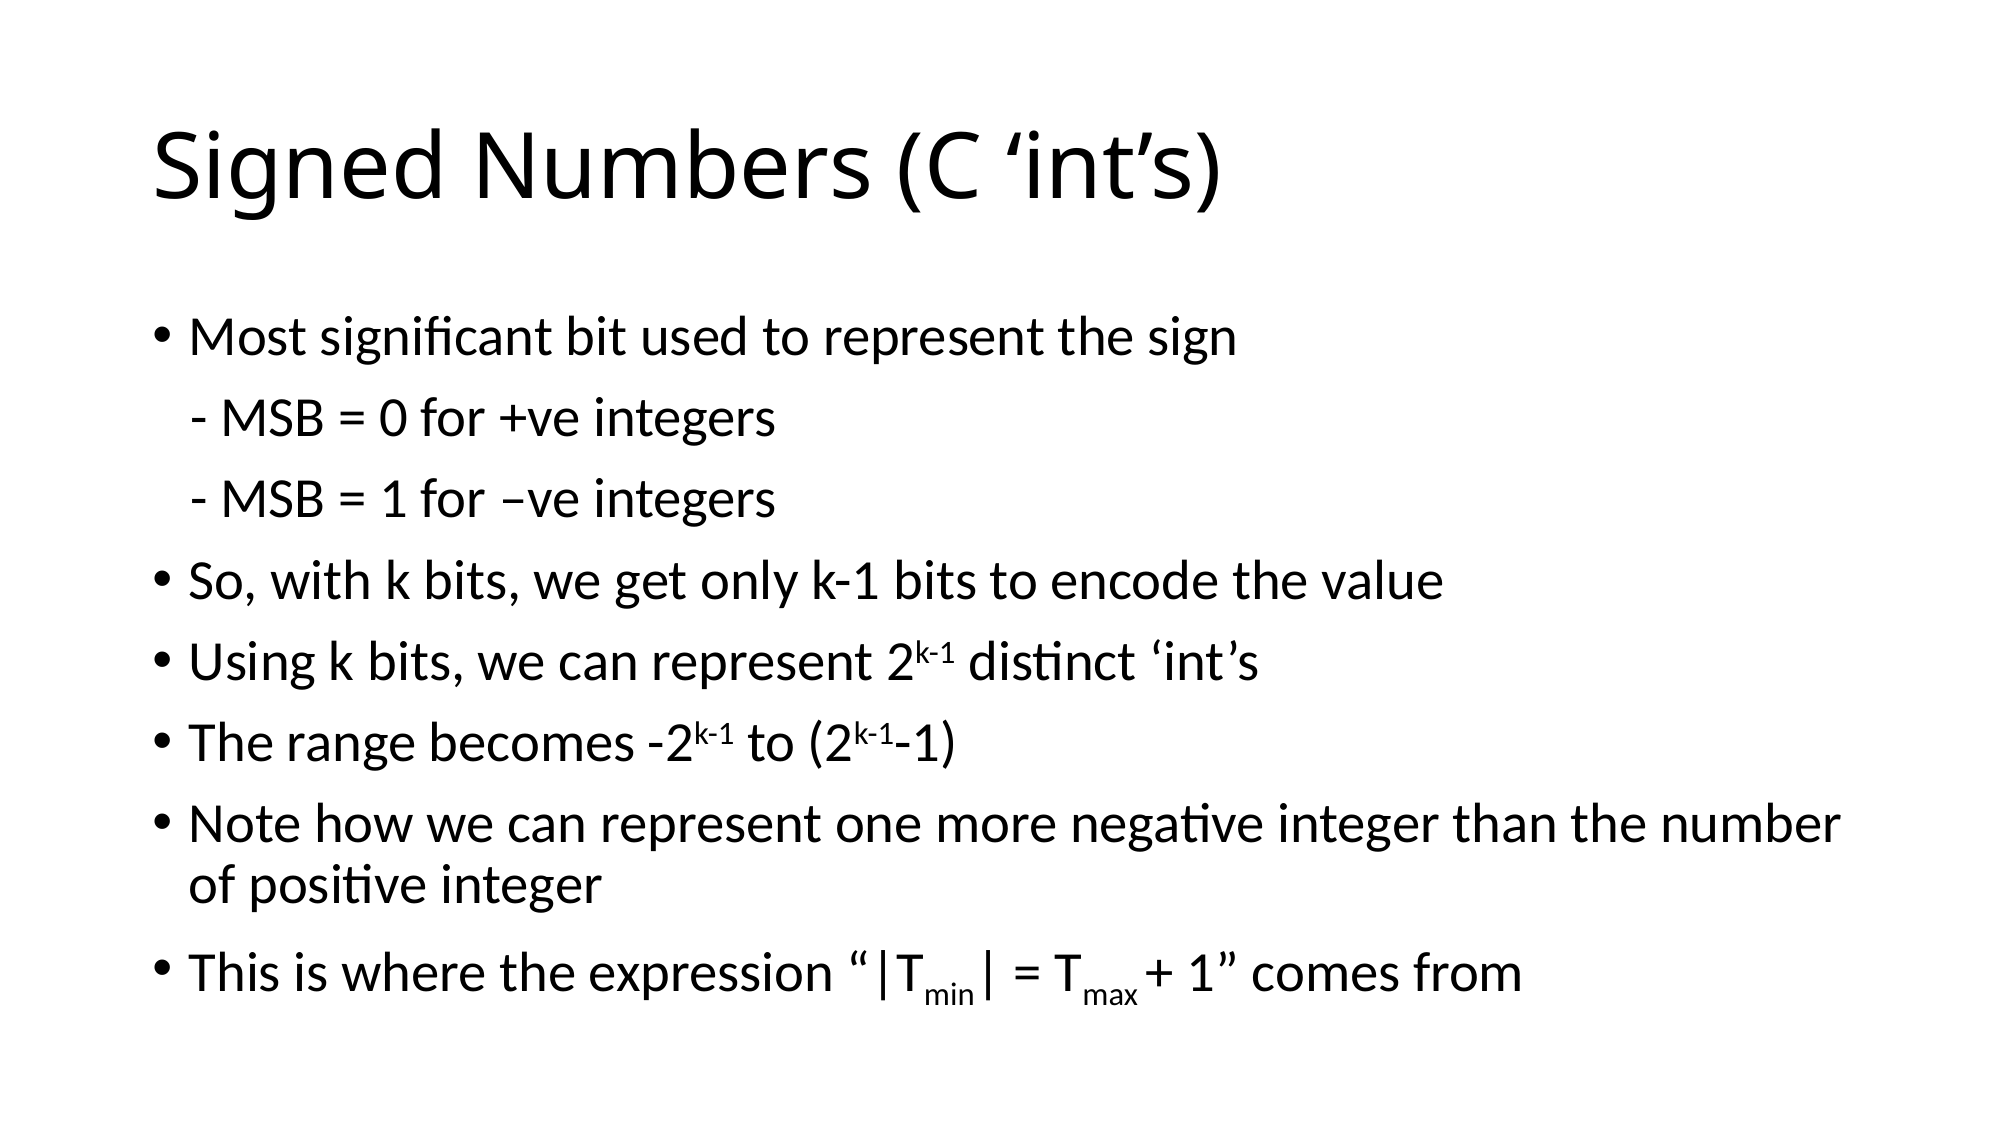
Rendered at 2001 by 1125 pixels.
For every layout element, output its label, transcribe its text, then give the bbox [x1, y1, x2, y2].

title Signed Numbers (C ‘int’s) [137, 59, 1863, 278]
list Most significant bit used to represent the sign - MSB = 0 for +ve integers - MSB = 1 for –ve integers So, with k bits, we get only k-1 bits to encode the value Using k bits, we can represent 2k-1 distinct ‘int’s The range becomes -2k-1 to (2k-1-1) Note how we can represent one more negative integer than the number of positive integer This is where the expression “|Tmin| = Tmax + 1” comes from [137, 299, 1863, 1014]
